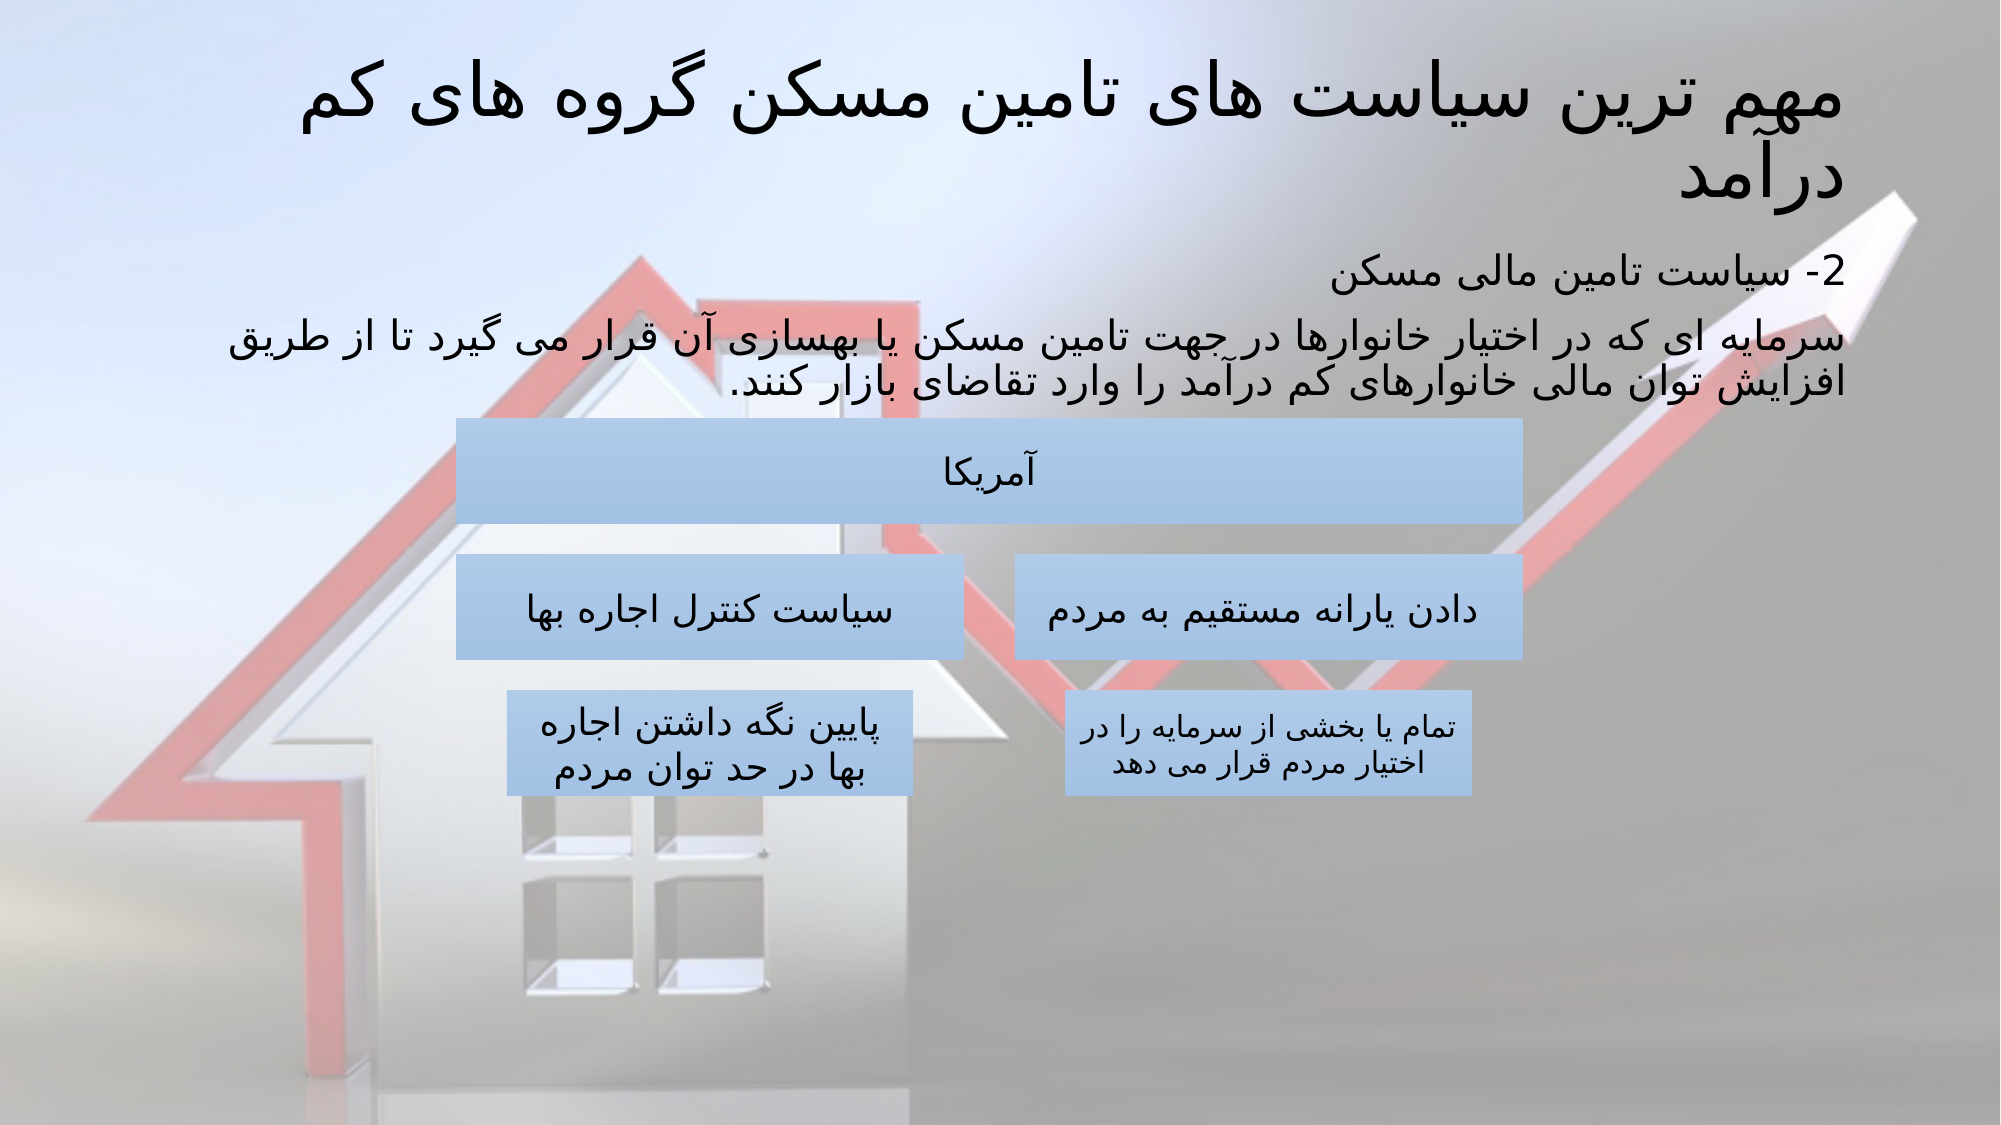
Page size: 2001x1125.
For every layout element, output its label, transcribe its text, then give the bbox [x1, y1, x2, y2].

text_box مهم ترین سیاست های تامین مسکن گروه های کم درآمد [137, 23, 1863, 242]
picture [0, 0, 2001, 1125]
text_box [322, 418, 1657, 1069]
list 2- سیاست تامین مالی مسکن سرمایه ای که در اختیار خانوارها در جهت تامین مسکن یا بهسازی آن قرار می گیرد تا از طریق افزایش توان مالی خانوارهای کم درآمد را وارد تقاضای بازار کنند. [137, 242, 1863, 956]
